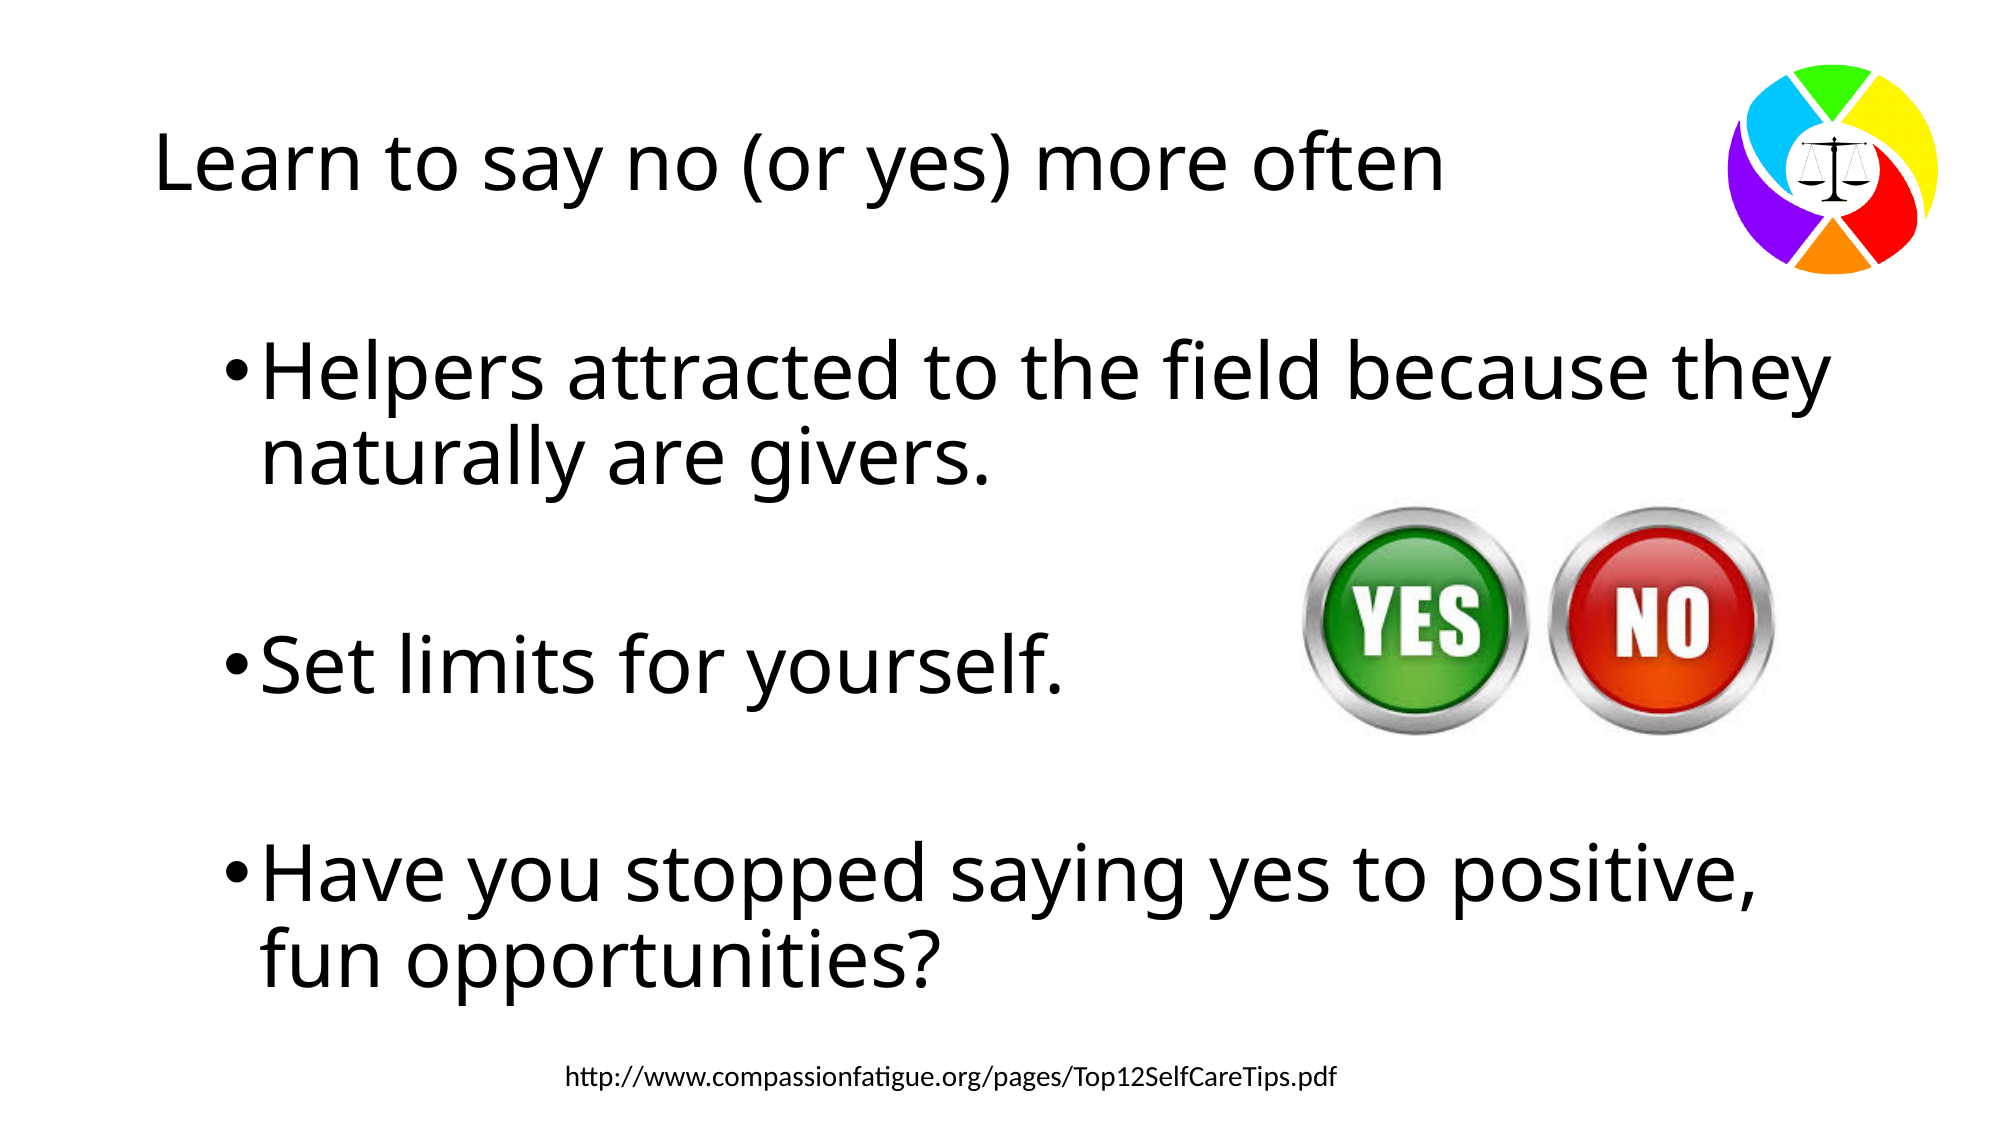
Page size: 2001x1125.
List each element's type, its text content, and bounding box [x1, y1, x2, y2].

list Learn to say no (or yes) more often Helpers attracted to the field because they naturally are givers. Set limits for yourself. Have you stopped saying yes to positive, fun opportunities? [137, 114, 1863, 1014]
picture [1289, 497, 1789, 745]
picture [1694, 29, 1973, 308]
text_box http://www.compassionfatigue.org/pages/Top12SelfCareTips.pdf [549, 1049, 1575, 1100]
